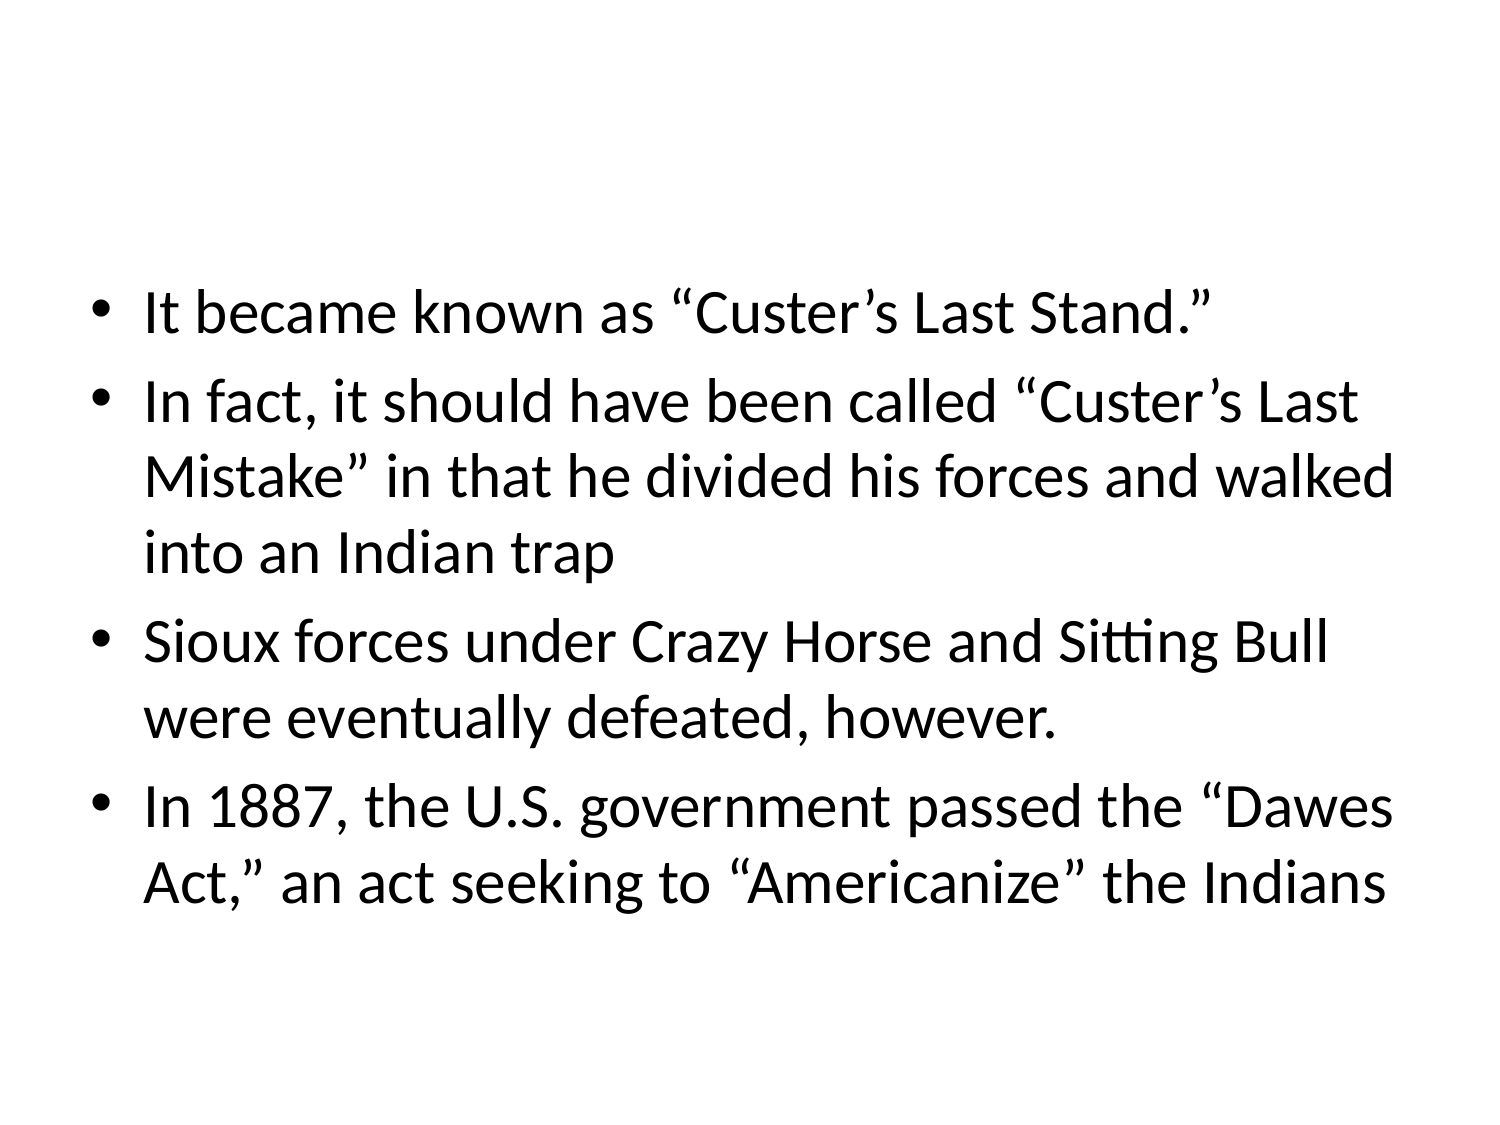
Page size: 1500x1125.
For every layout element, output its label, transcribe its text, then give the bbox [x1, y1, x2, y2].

list It became known as “Custer’s Last Stand.” In fact, it should have been called “Custer’s Last Mistake” in that he divided his forces and walked into an Indian trap Sioux forces under Crazy Horse and Sitting Bull were eventually defeated, however. In 1887, the U.S. government passed the “Dawes Act,” an act seeking to “Americanize” the Indians [75, 262, 1425, 1005]
